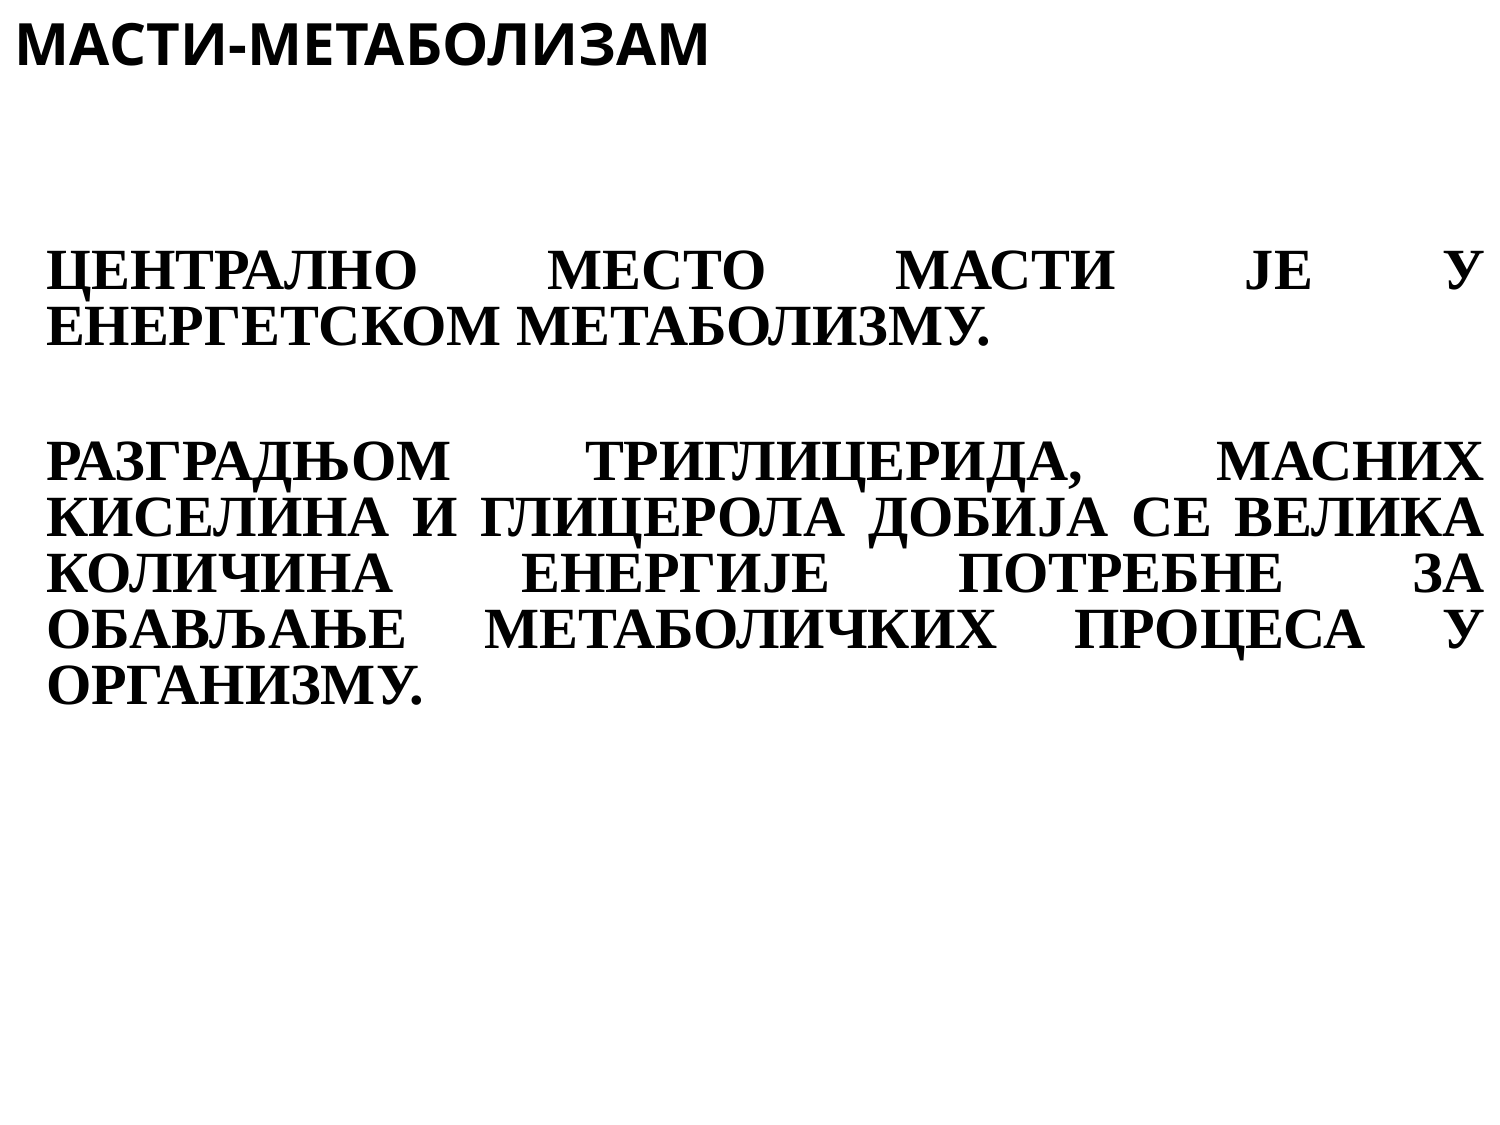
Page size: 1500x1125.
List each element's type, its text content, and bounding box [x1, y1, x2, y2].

text_box МАСТИ-МЕТАБОЛИЗАМ [0, 0, 1312, 85]
subtitle ЦЕНТРАЛНО МЕСТО МАСТИ ЈЕ У ЕНЕРГЕТСКОМ МЕТАБОЛИЗМУ. РАЗГРАДЊОМ ТРИГЛИЦЕРИДА, МАСНИХ КИСЕЛИНА И ГЛИЦЕРОЛА ДОБИЈА СЕ ВЕЛИКА КОЛИЧИНА ЕНЕРГИЈЕ ПОТРЕБНЕ ЗА ОБАВЉАЊЕ МЕТАБОЛИЧКИХ ПРОЦЕСА У ОРГАНИЗМУ. [0, 237, 1500, 1024]
